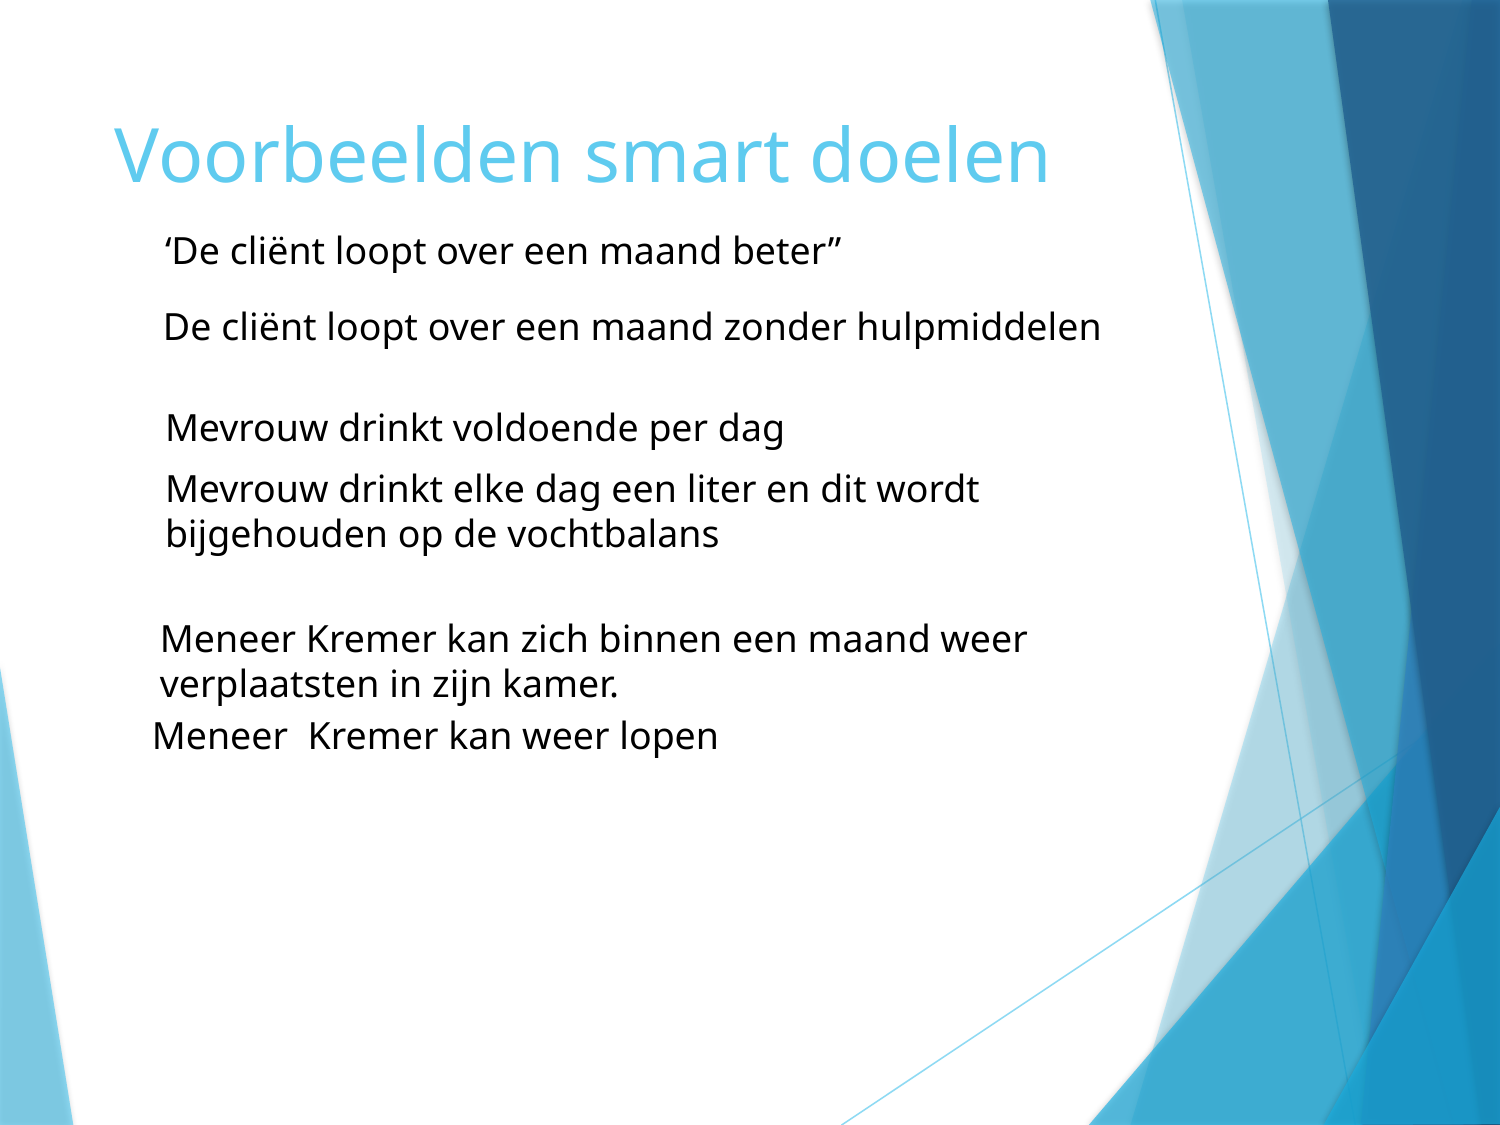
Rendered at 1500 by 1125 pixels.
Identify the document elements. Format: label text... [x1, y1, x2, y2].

text_box Meneer Kremer kan zich binnen een maand weer verplaatsten in zijn kamer. [145, 607, 1079, 712]
text_box Meneer Kremer kan weer lopen [137, 704, 1142, 765]
text_box ‘De cliënt loopt over een maand beter” [150, 219, 1415, 280]
text_box Mevrouw drinkt voldoende per dag [150, 397, 1128, 457]
text_box Mevrouw drinkt elke dag een liter en dit wordt bijgehouden op de vochtbalans [150, 457, 1187, 608]
text_box De cliënt loopt over een maand zonder hulpmiddelen [148, 295, 1380, 356]
title Voorbeelden smart doelen [99, 99, 1142, 317]
